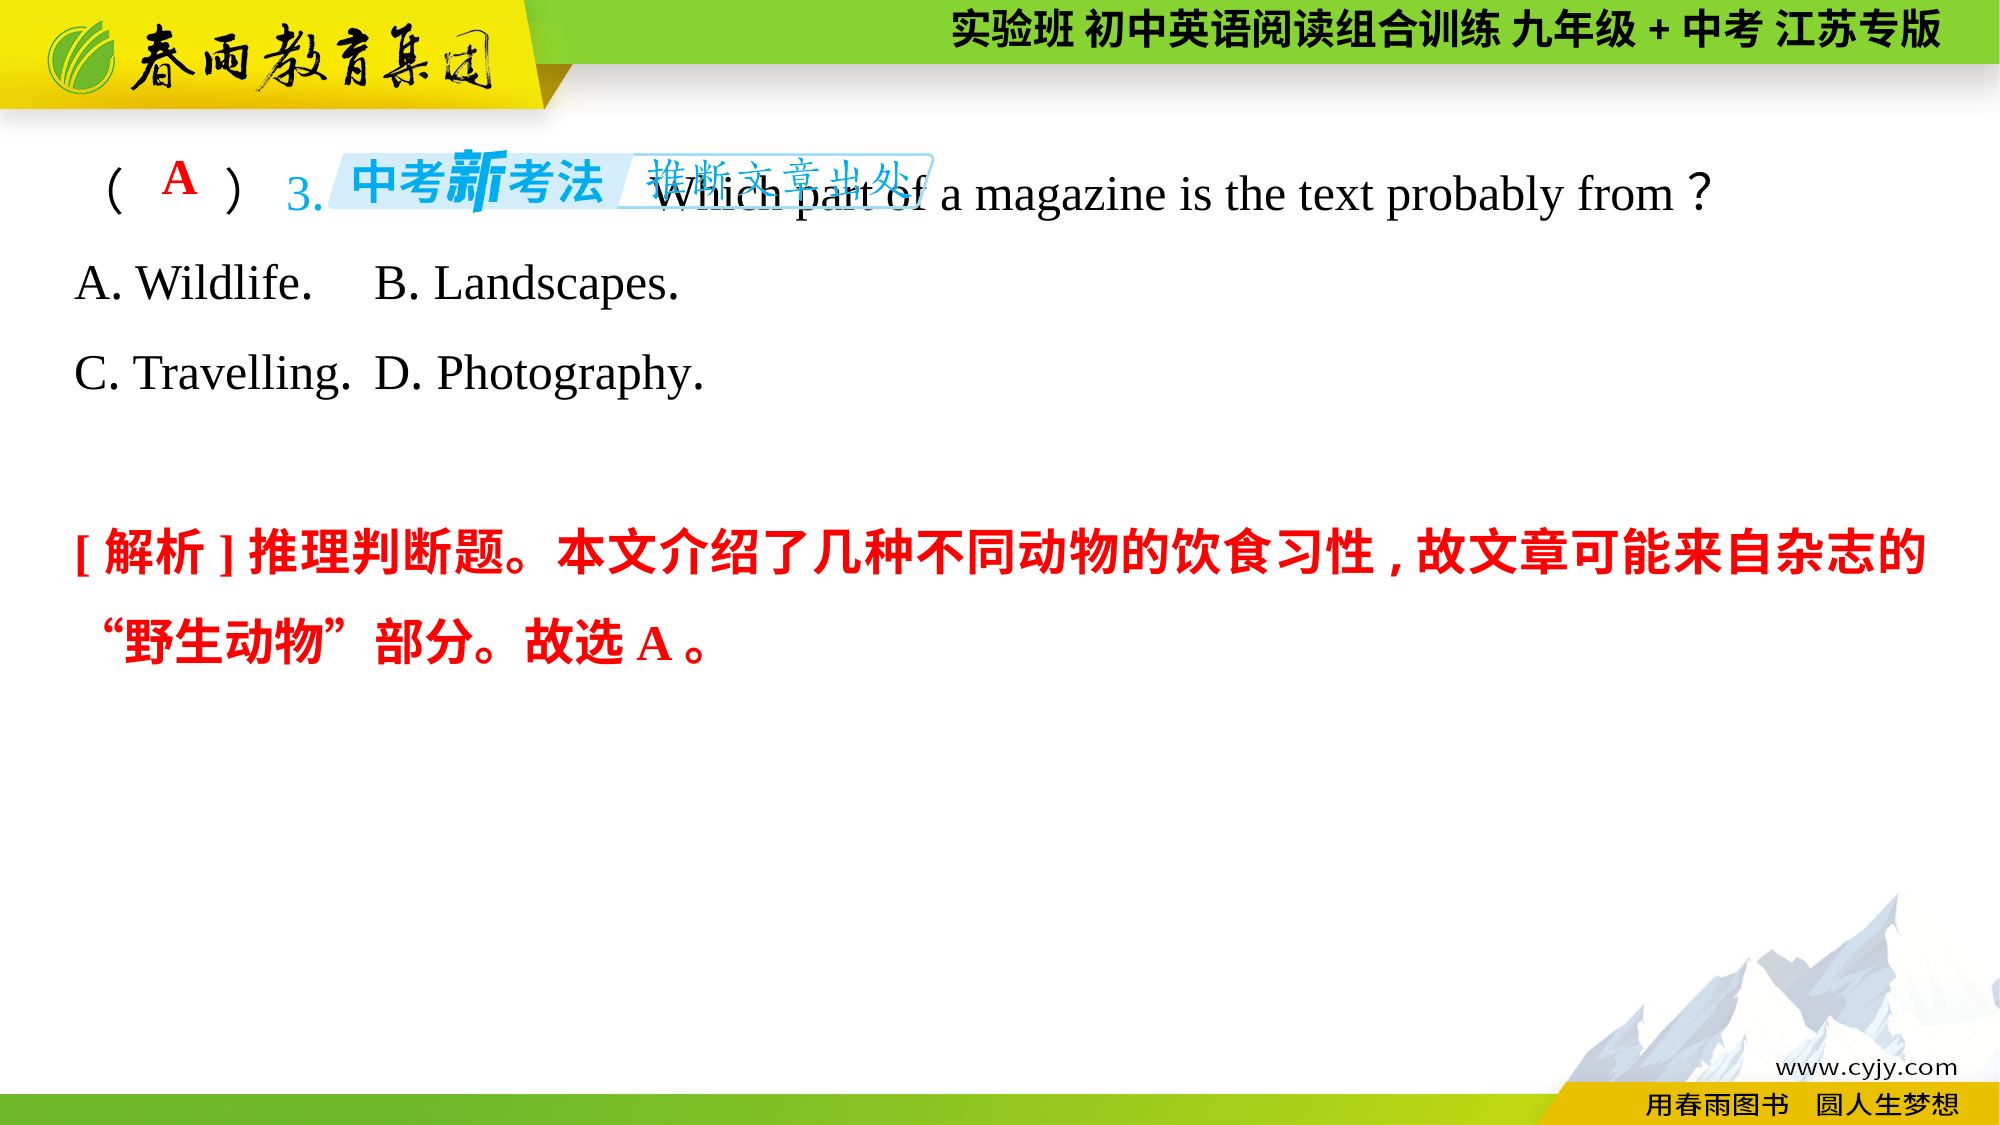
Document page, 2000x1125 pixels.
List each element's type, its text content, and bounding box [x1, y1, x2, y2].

list （ ）3. Which part of a magazine is the text probably from？ A. Wildlife. B. Landscapes. C. Travelling. D. Photography. [59, 122, 1944, 483]
text_box A [146, 137, 213, 213]
picture [0, 0, 2000, 1125]
text_box [解析]推理判断题。本文介绍了几种不同动物的饮食习性,故文章可能来自杂志的“野生动物”部分。故选A。 [59, 483, 1944, 679]
